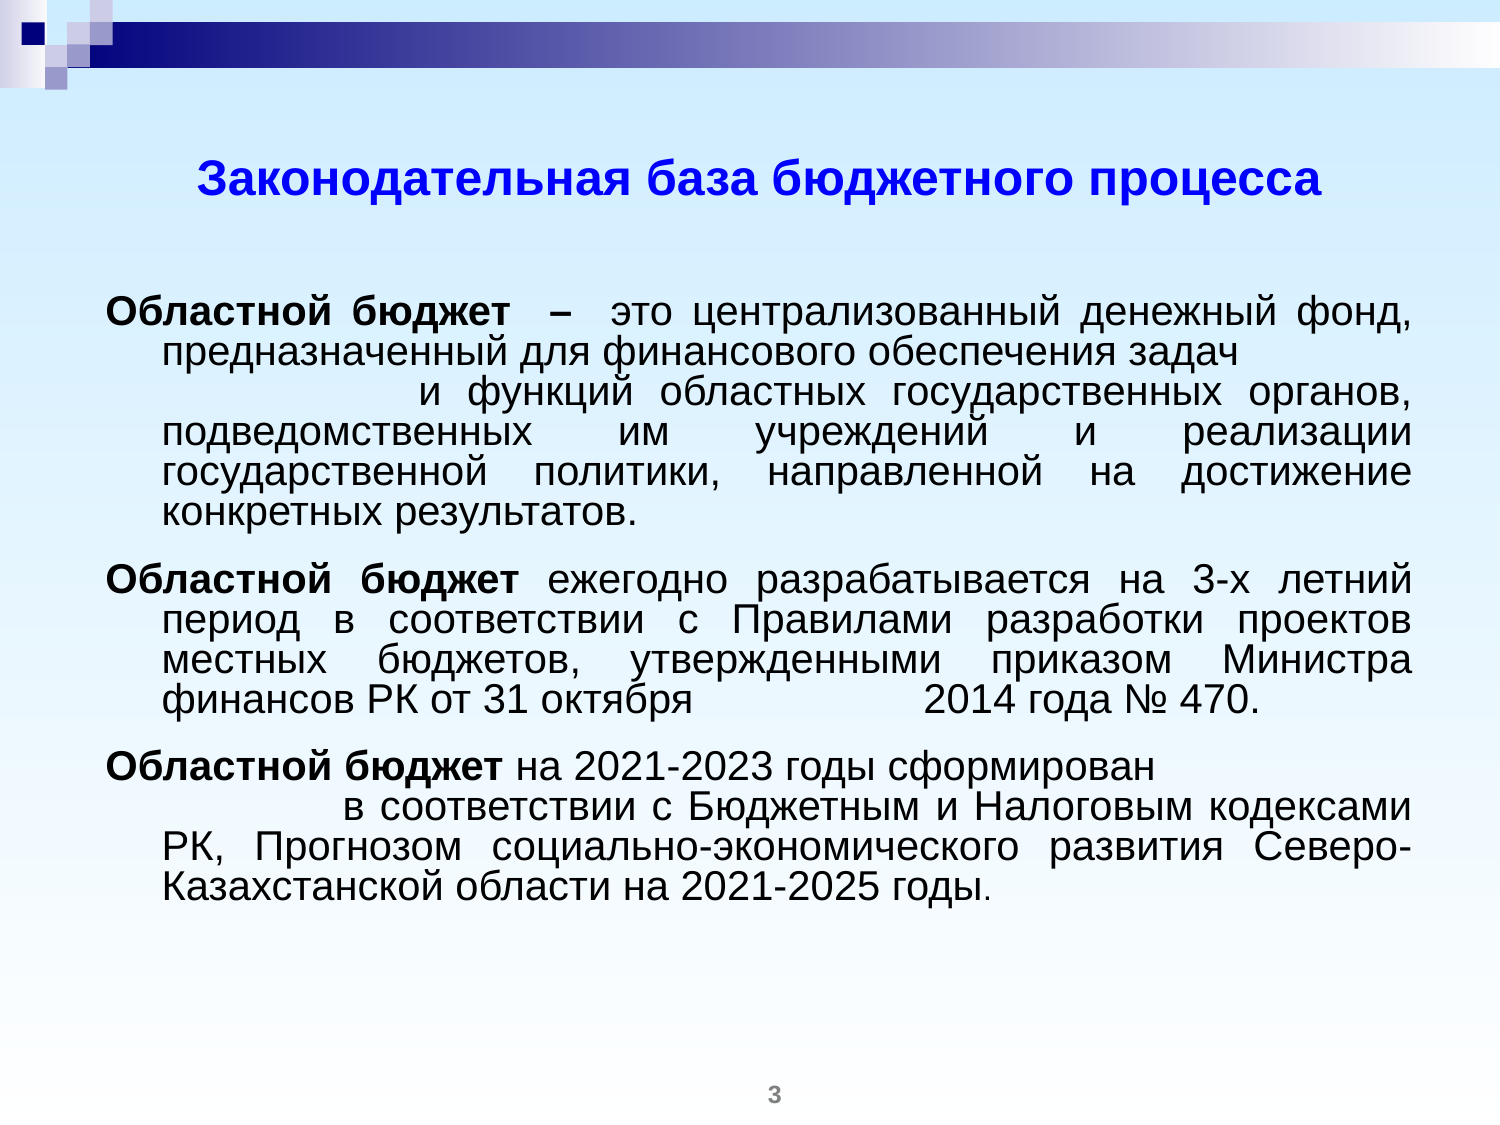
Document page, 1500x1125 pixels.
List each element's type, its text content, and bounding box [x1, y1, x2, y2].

text_box 3 [624, 1075, 925, 1112]
title Законодательная база бюджетного процесса [107, 149, 1411, 200]
list Областной бюджет – это централизованный денежный фонд, предназначенный для финансового обеспечения задач и функций областных государственных органов, подведомственных им учреждений и реализации государственной политики, направленной на достижение конкретных результатов. Областной бюджет ежегодно разрабатывается на 3-х летний период в соответствии с Правилами разработки проектов местных бюджетов, утвержденными приказом Министра финансов РК от 31 октября 2014 года № 470. Областной бюджет на 2021-2023 годы сформирован в соответствии с Бюджетным и Налоговым кодексами РК, Прогнозом социально-экономического развития Северо-Казахстанской области на 2021-2025 годы. [90, 286, 1428, 1074]
